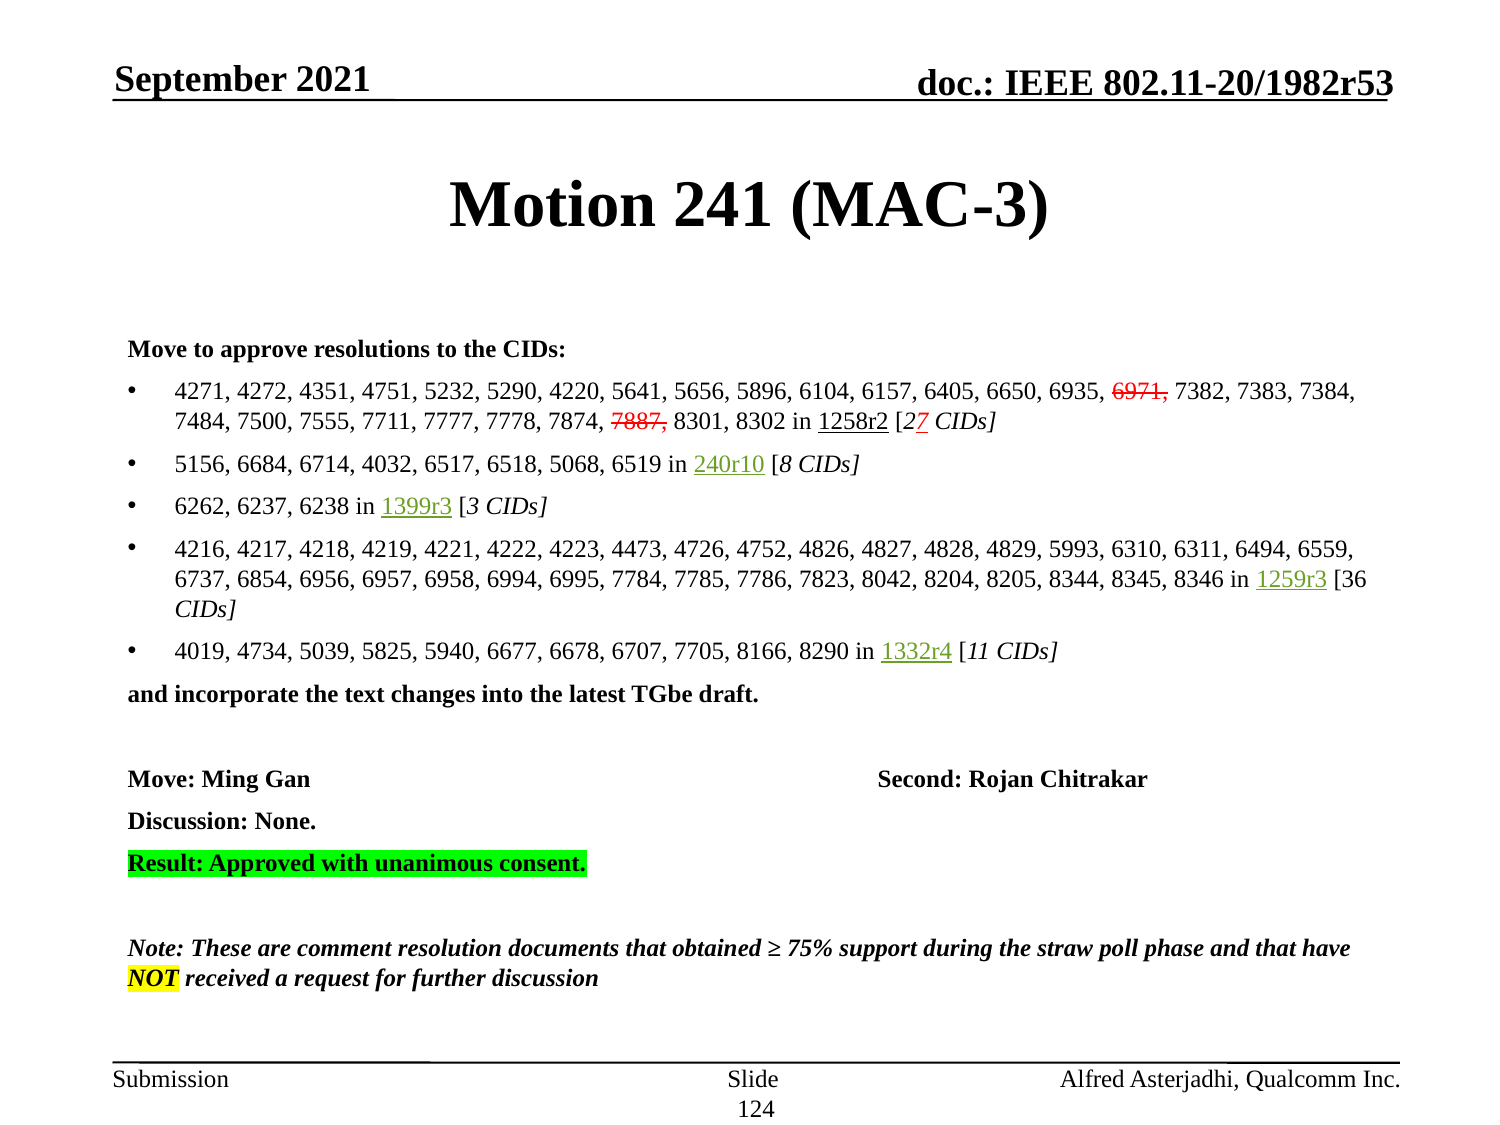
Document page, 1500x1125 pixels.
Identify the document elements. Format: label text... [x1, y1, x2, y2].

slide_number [114, 54, 423, 100]
list Move to approve resolutions to the CIDs: 4271, 4272, 4351, 4751, 5232, 5290, 4220, 5641, 5656, 5896, 6104, 6157, 6405, 6650, 6935, 6971, 7382, 7383, 7384, 7484, 7500, 7555, 7711, 7777, 7778, 7874, 7887, 8301, 8302 in 1258r2 [27 CIDs] 5156, 6684, 6714, 4032, 6517, 6518, 5068, 6519 in 240r10 [8 CIDs] 6262, 6237, 6238 in 1399r3 [3 CIDs] 4216, 4217, 4218, 4219, 4221, 4222, 4223, 4473, 4726, 4752, 4826, 4827, 4828, 4829, 5993, 6310, 6311, 6494, 6559, 6737, 6854, 6956, 6957, 6958, 6994, 6995, 7784, 7785, 7786, 7823, 8042, 8204, 8205, 8344, 8345, 8346 in 1259r3 [36 CIDs] 4019, 4734, 5039, 5825, 5940, 6677, 6678, 6707, 7705, 8166, 8290 in 1332r4 [11 CIDs] and incorporate the text changes into the latest TGbe draft. Move: Ming Gan Second: Rojan Chitrakar Discussion: None. Result: Approved with unanimous consent. Note: These are comment resolution documents that obtained ≥ 75% support during the straw poll phase and that have NOT received a request for further discussion [112, 324, 1388, 1063]
slide_number Slide 124 [712, 1061, 800, 1123]
title Motion 241 (MAC-3) [112, 112, 1388, 288]
footer Alfred Asterjadhi, Qualcomm Inc. [878, 1061, 1402, 1093]
